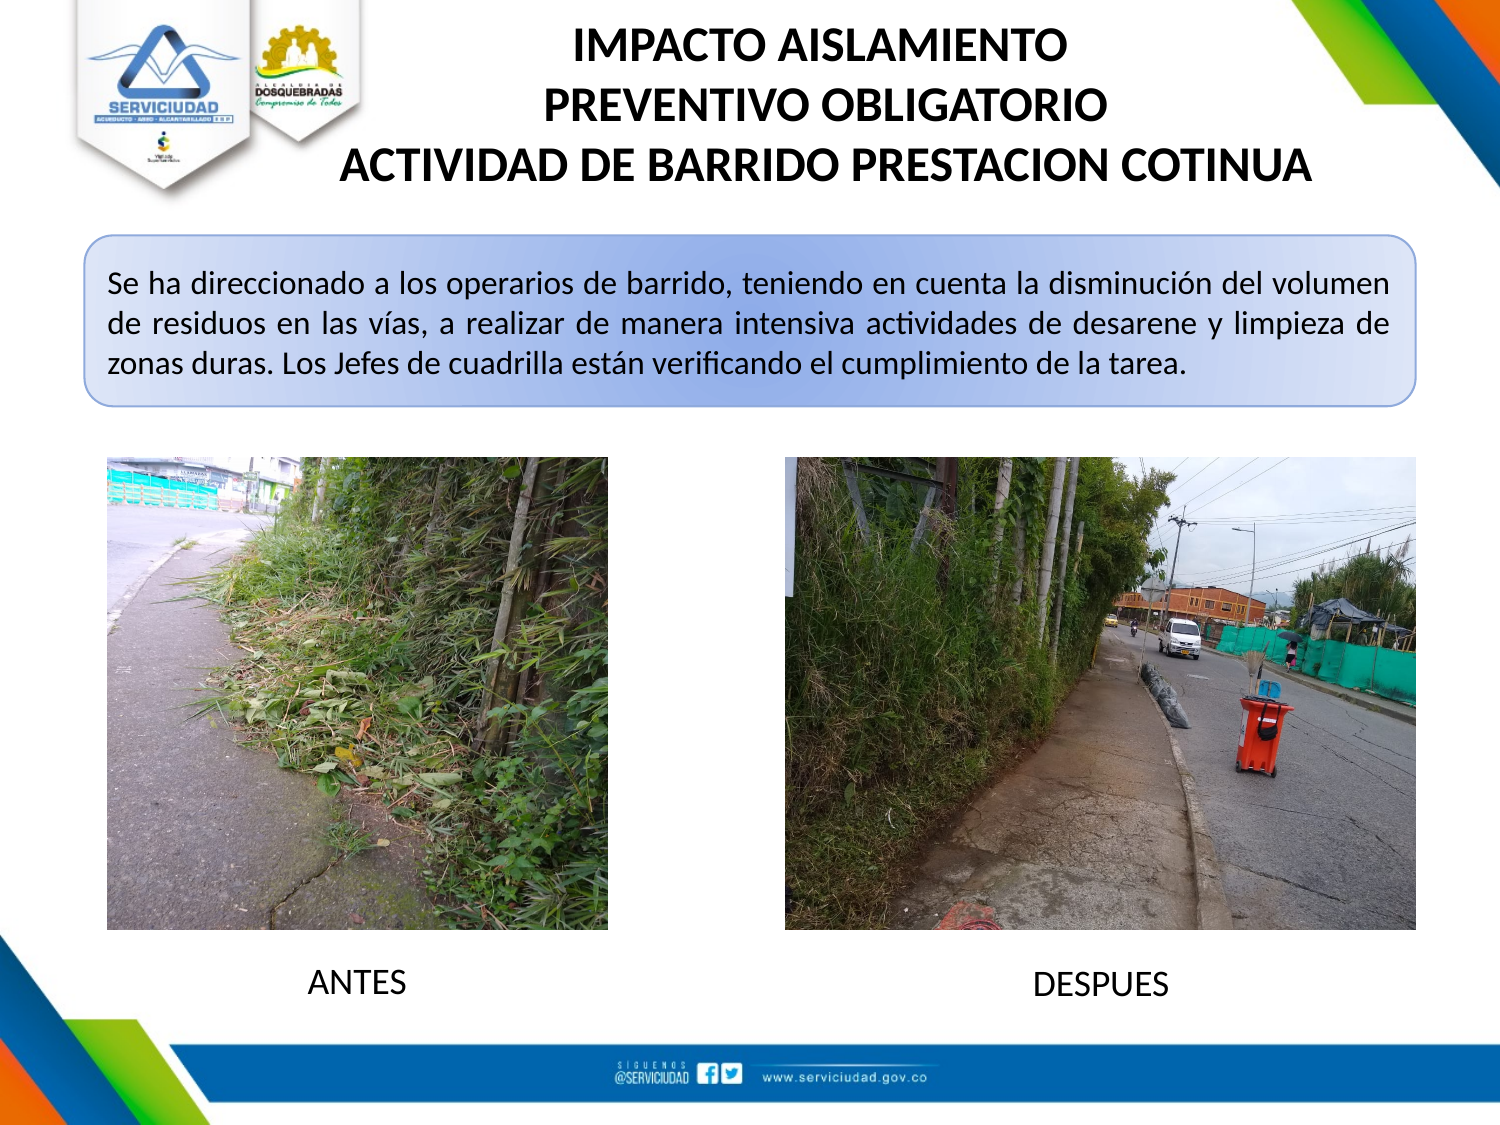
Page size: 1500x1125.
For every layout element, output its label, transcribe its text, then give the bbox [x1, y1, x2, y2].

text_box ANTES [107, 949, 608, 1010]
text_box DESPUES [787, 951, 1416, 1012]
text_box IMPACTO AISLAMIENTO PREVENTIVO OBLIGATORIO ACTIVIDAD DE BARRIDO PRESTACION COTINUA [272, 4, 1380, 234]
text_box Se ha direccionado a los operarios de barrido, teniendo en cuenta la disminución del volumen de residuos en las vías, a realizar de manera intensiva actividades de desarene y limpieza de zonas duras. Los Jefes de cuadrilla están verificando el cumplimiento de la tarea. [83, 234, 1417, 408]
picture [0, 0, 1500, 1125]
